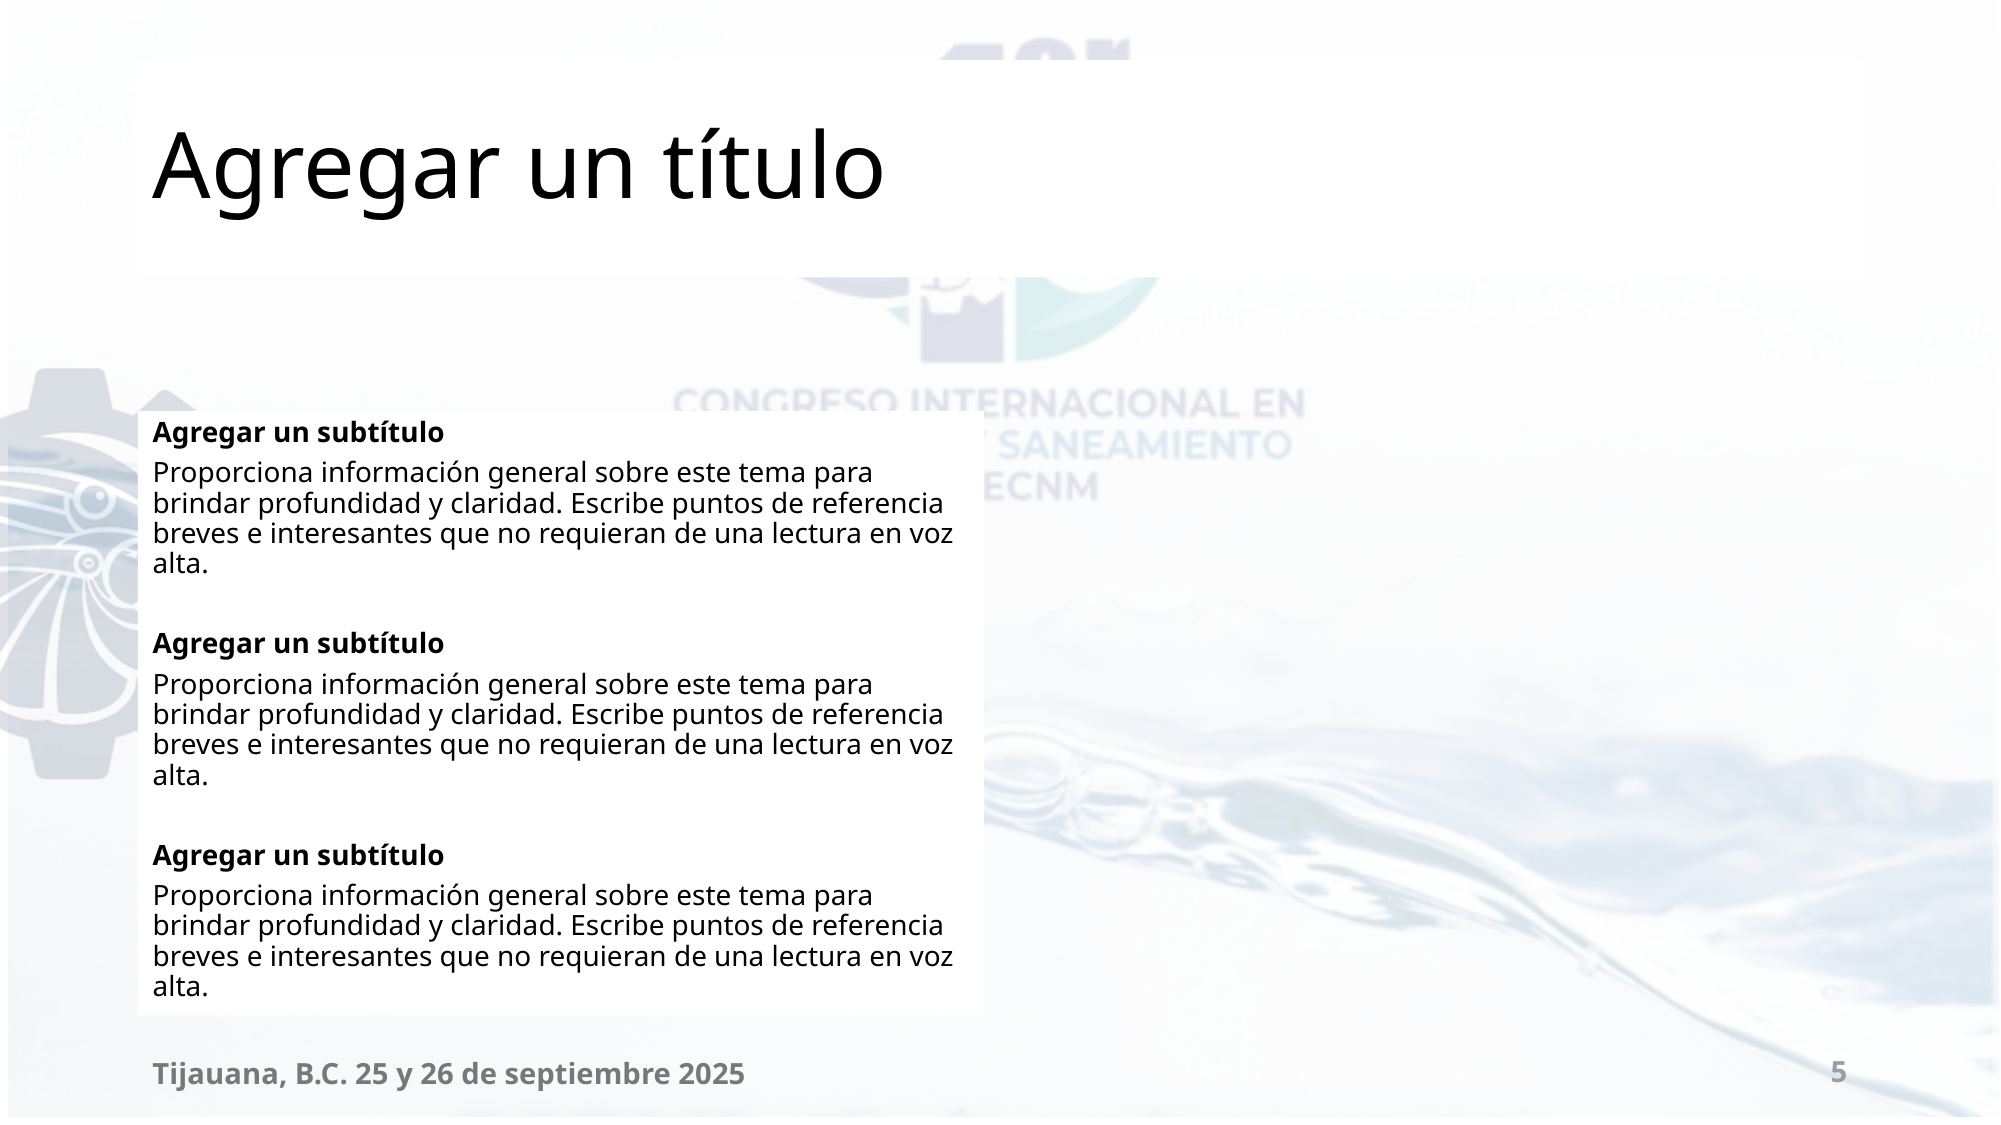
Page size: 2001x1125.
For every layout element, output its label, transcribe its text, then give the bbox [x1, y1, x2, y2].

slide_number Tijauana, B.C. 25 y 26 de septiembre 2025 [137, 1042, 795, 1103]
title Agregar un título [137, 59, 1863, 278]
list Agregar un subtítulo Proporciona información general sobre este tema para brindar profundidad y claridad. Escribe puntos de referencia breves e interesantes que no requieran de una lectura en voz alta. Agregar un subtítulo Proporciona información general sobre este tema para brindar profundidad y claridad. Escribe puntos de referencia breves e interesantes que no requieran de una lectura en voz alta. Agregar un subtítulo Proporciona información general sobre este tema para brindar profundidad y claridad. Escribe puntos de referencia breves e interesantes que no requieran de una lectura en voz alta. [137, 410, 984, 1016]
slide_number 5 [1412, 1042, 1863, 1103]
